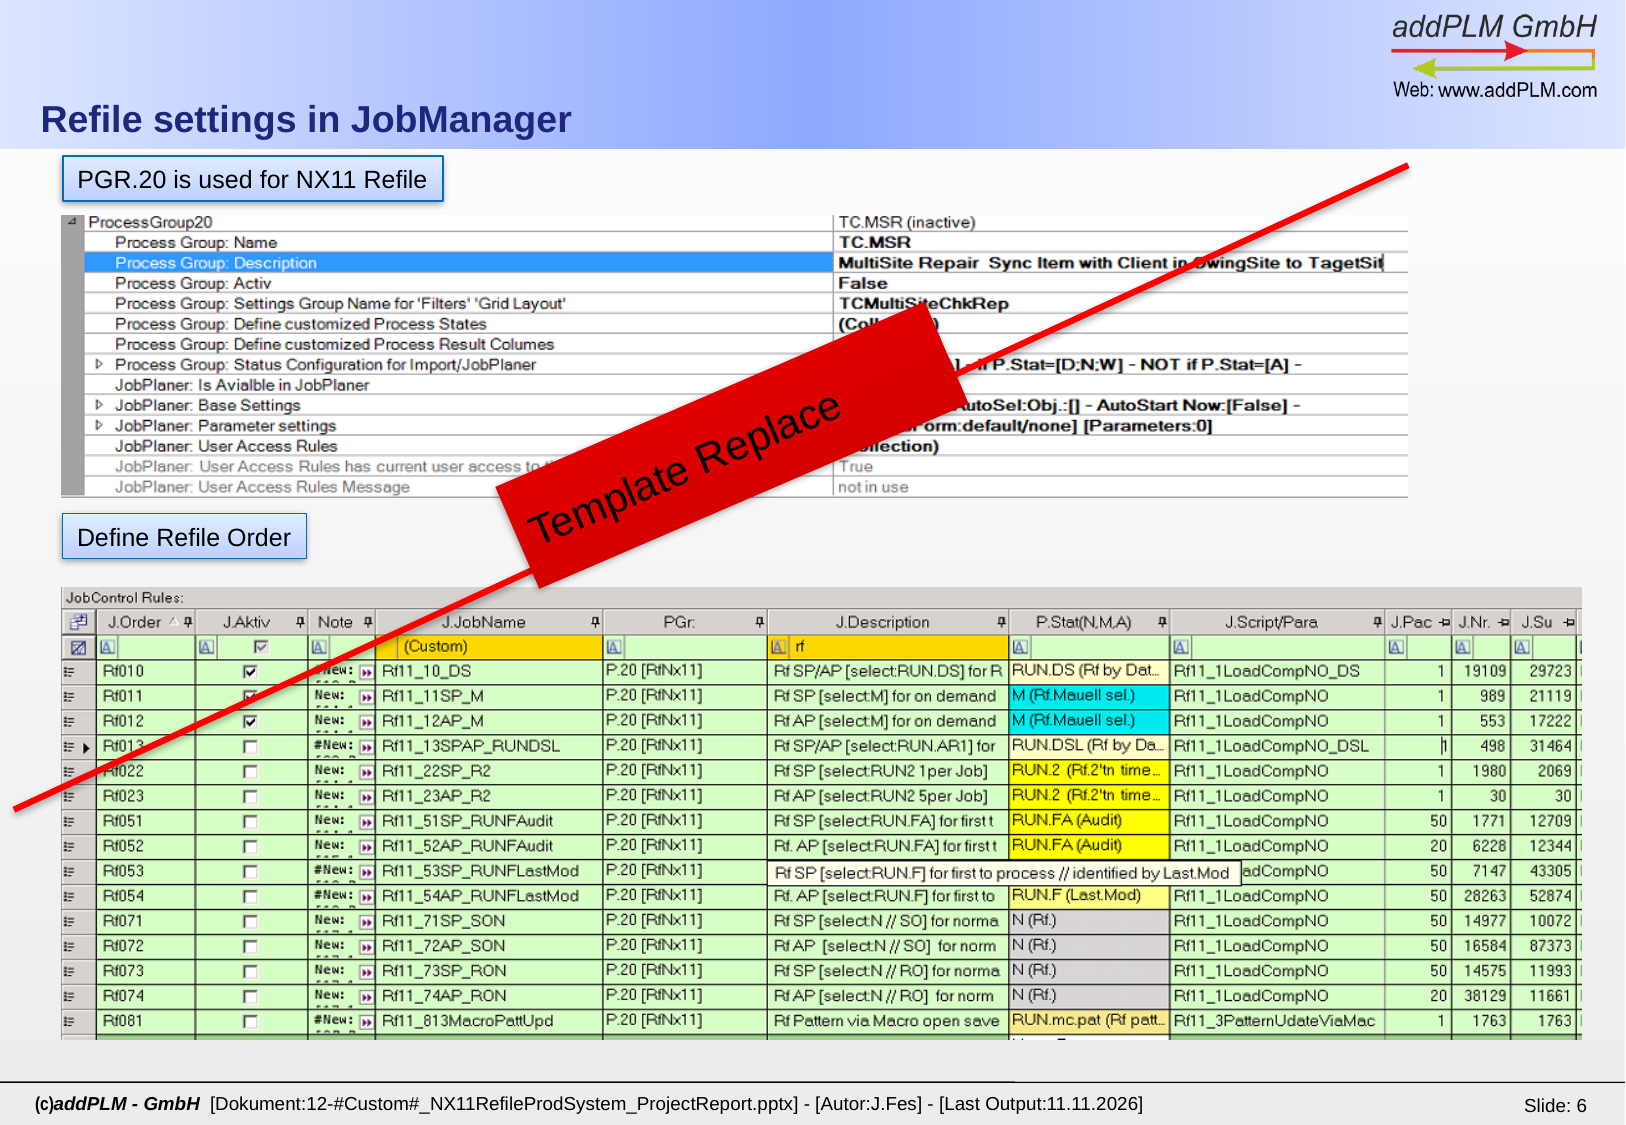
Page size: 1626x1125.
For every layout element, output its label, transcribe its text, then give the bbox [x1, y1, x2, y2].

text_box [13, 165, 1409, 810]
picture [1391, 14, 1597, 97]
title Refile settings in JobManager [40, 67, 1582, 131]
text_box PGR.20 is used for NX11 Refile [62, 155, 444, 163]
picture [61, 587, 1582, 1040]
